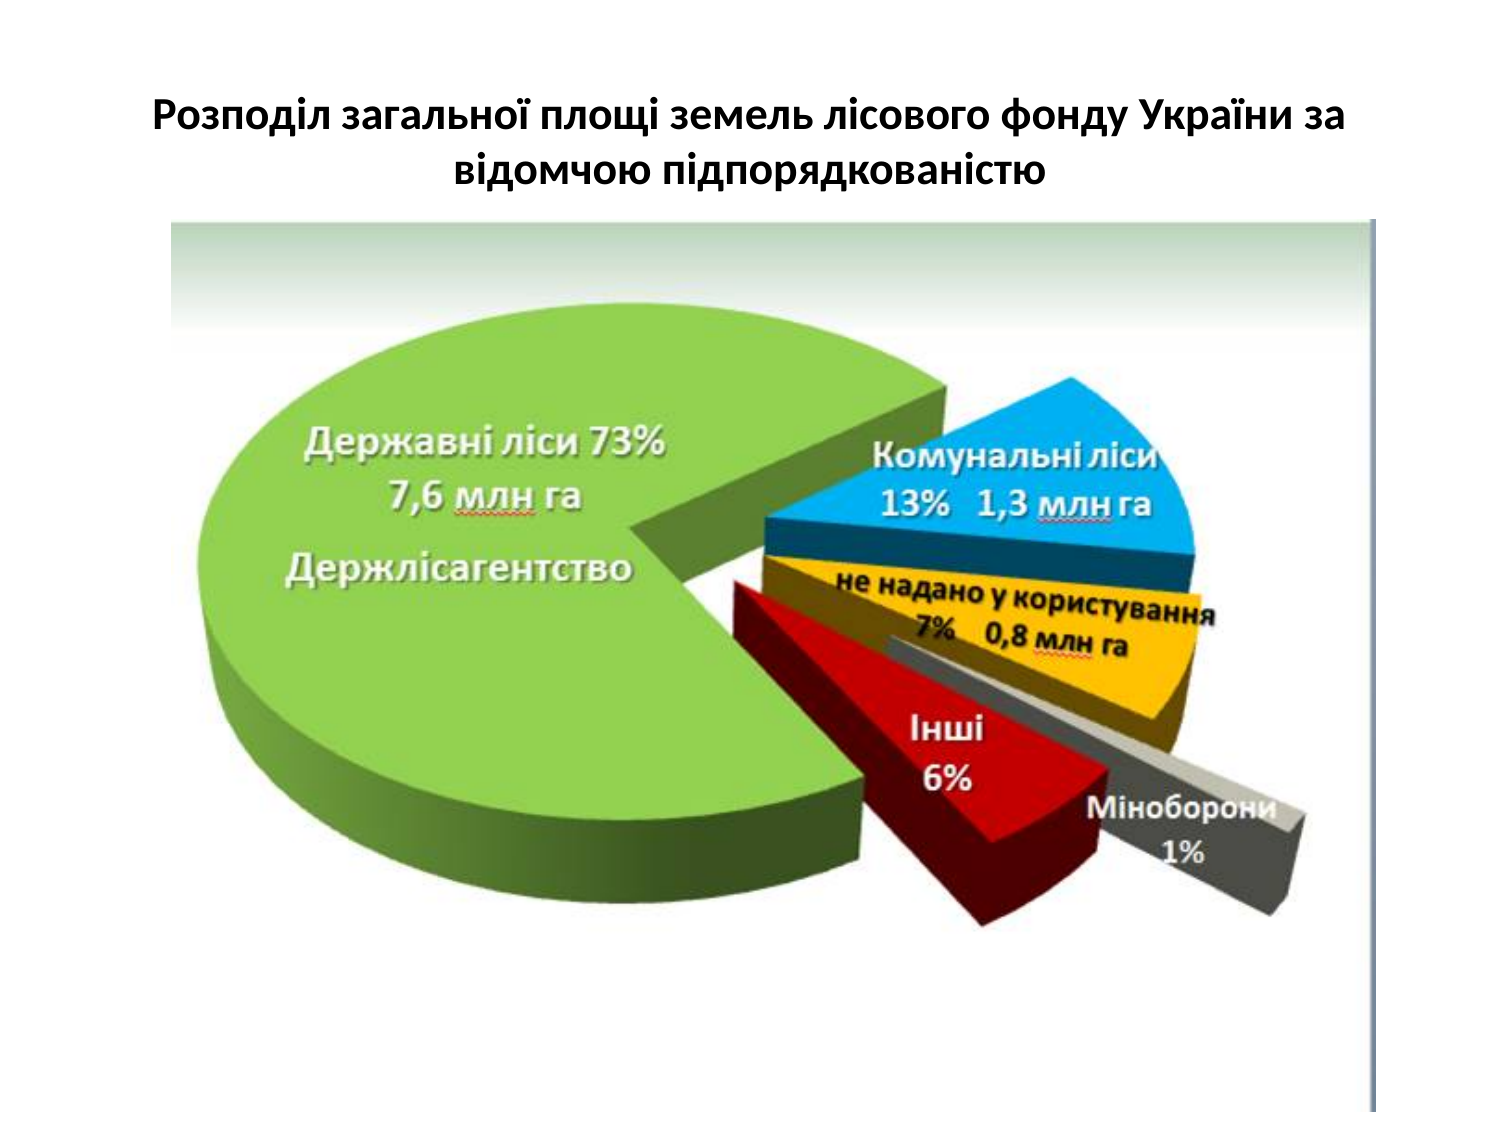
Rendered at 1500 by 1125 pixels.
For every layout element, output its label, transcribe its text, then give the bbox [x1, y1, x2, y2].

title Розподіл загальної площі земель лісового фонду України за відомчою підпорядкованістю [75, 45, 1425, 233]
picture [170, 219, 1377, 1112]
